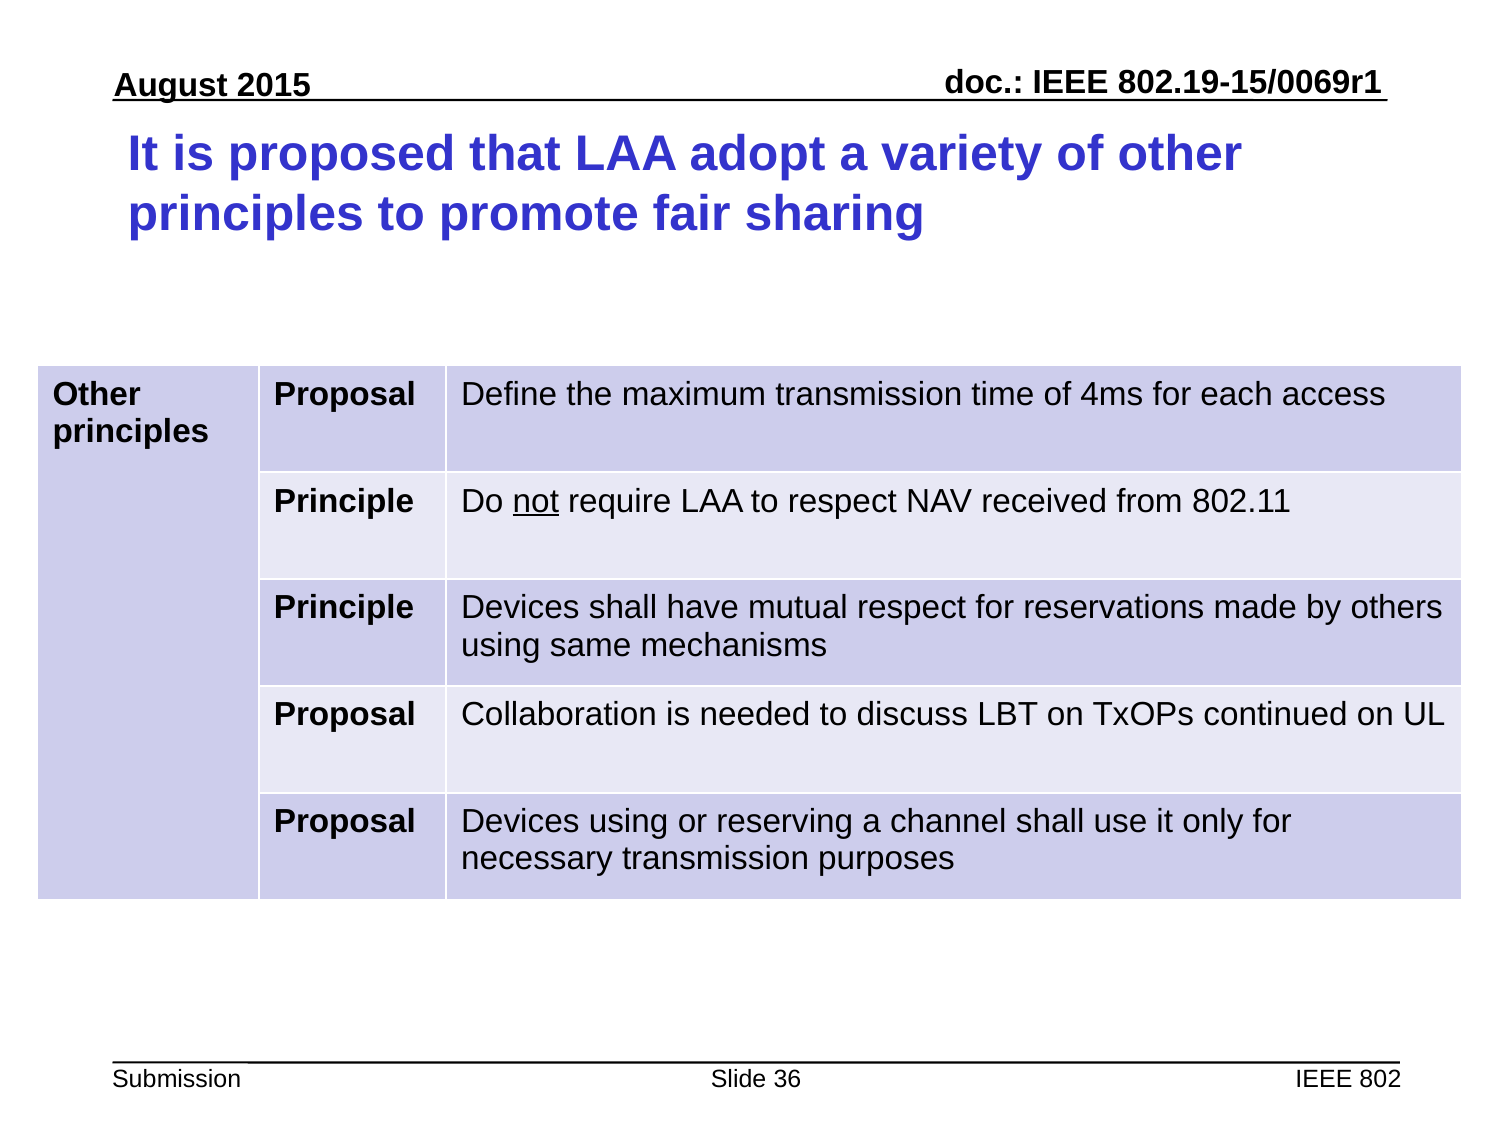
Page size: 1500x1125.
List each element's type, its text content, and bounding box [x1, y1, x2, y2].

footer IEEE 802 [1294, 1061, 1402, 1093]
table_cell Proposal [260, 794, 445, 899]
table_cell Principle [260, 473, 445, 578]
table_cell Devices using or reserving a channel shall use it only for necessary transmission purposes [447, 794, 1461, 899]
table_cell Collaboration is needed to discuss LBT on TxOPs continued on UL [447, 687, 1461, 792]
table_header Other principles [38, 366, 258, 899]
table_header Proposal [260, 366, 445, 471]
table_cell Do not require LAA to respect NAV received from 802.11 [447, 473, 1461, 578]
title It is proposed that LAA adopt a variety of other principles to promote fair sharing [112, 112, 1388, 288]
table_cell Principle [260, 580, 445, 685]
slide_number Slide 36 [709, 1061, 803, 1093]
table_cell Proposal [260, 687, 445, 792]
table_header Define the maximum transmission time of 4ms for each access [447, 366, 1461, 471]
table_cell Devices shall have mutual respect for reservations made by others using same mechanisms [447, 580, 1461, 685]
